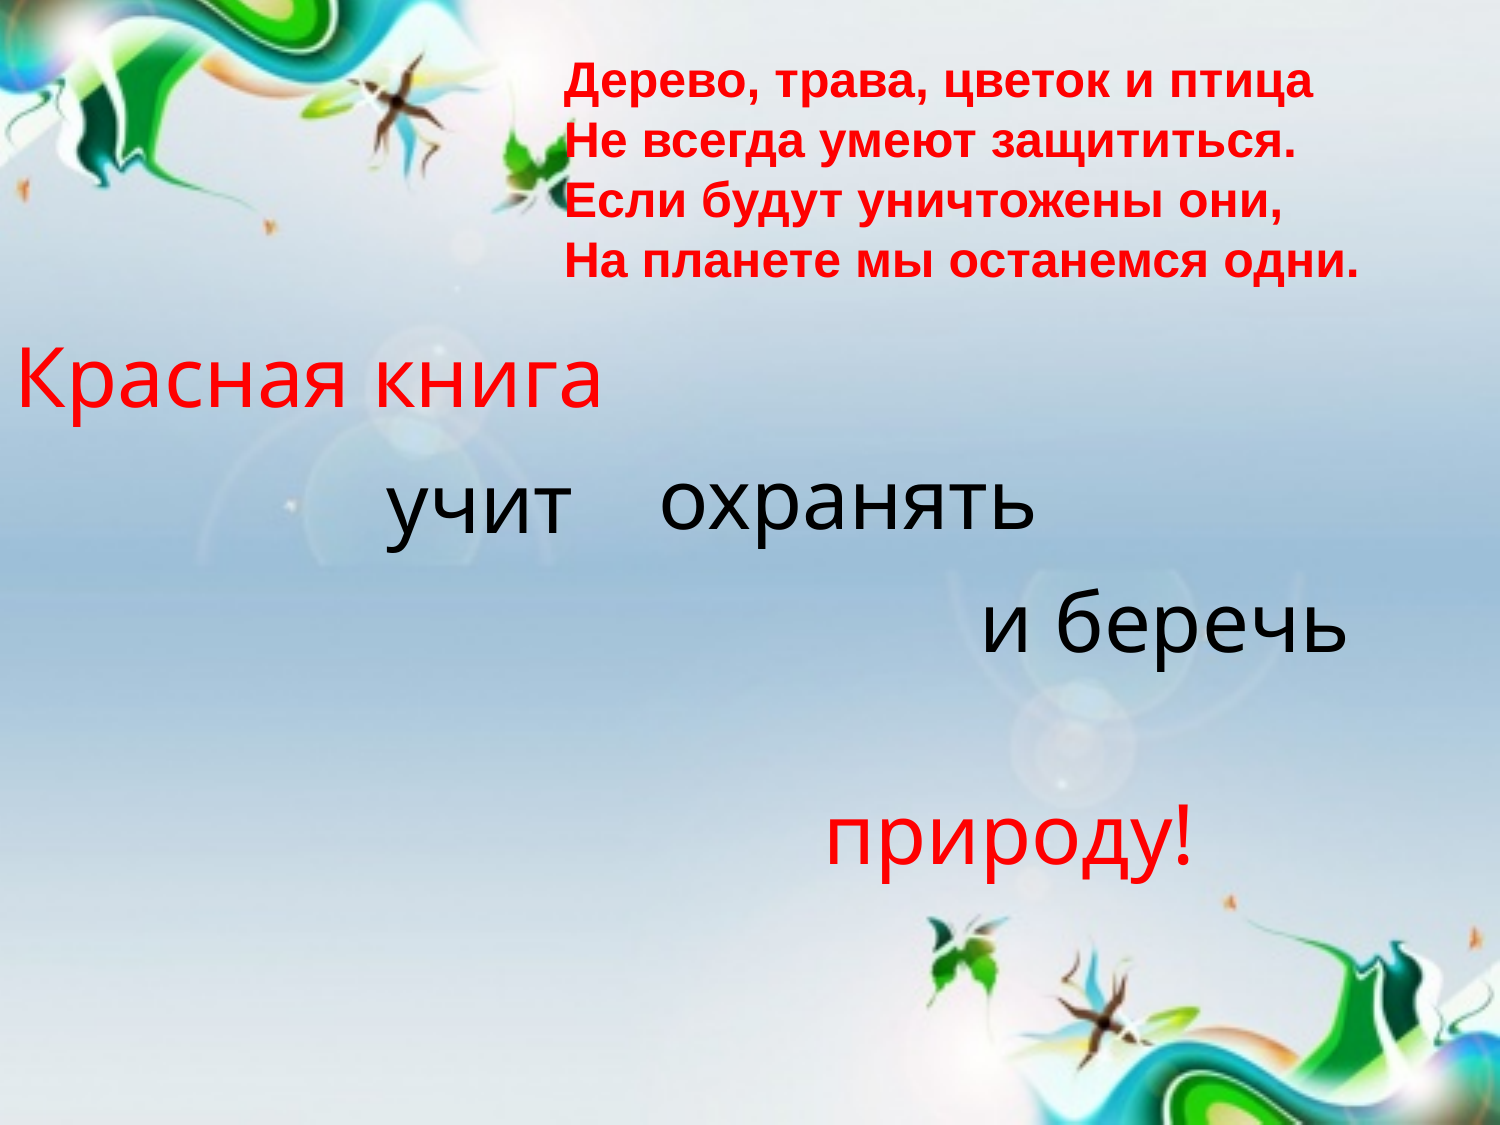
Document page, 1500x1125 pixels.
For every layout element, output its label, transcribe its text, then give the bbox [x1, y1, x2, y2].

text_box природу! [809, 773, 1329, 889]
picture [0, 0, 1500, 1125]
text_box Красная книга [0, 316, 745, 432]
text_box Дерево, трава, цветок и птица Не всегда умеют защититься. Если будут уничтожены они, На планете мы останемся одни. [549, 40, 1459, 340]
text_box и беречь [964, 561, 1459, 677]
text_box учит [372, 442, 621, 558]
text_box охранять [643, 439, 1105, 554]
